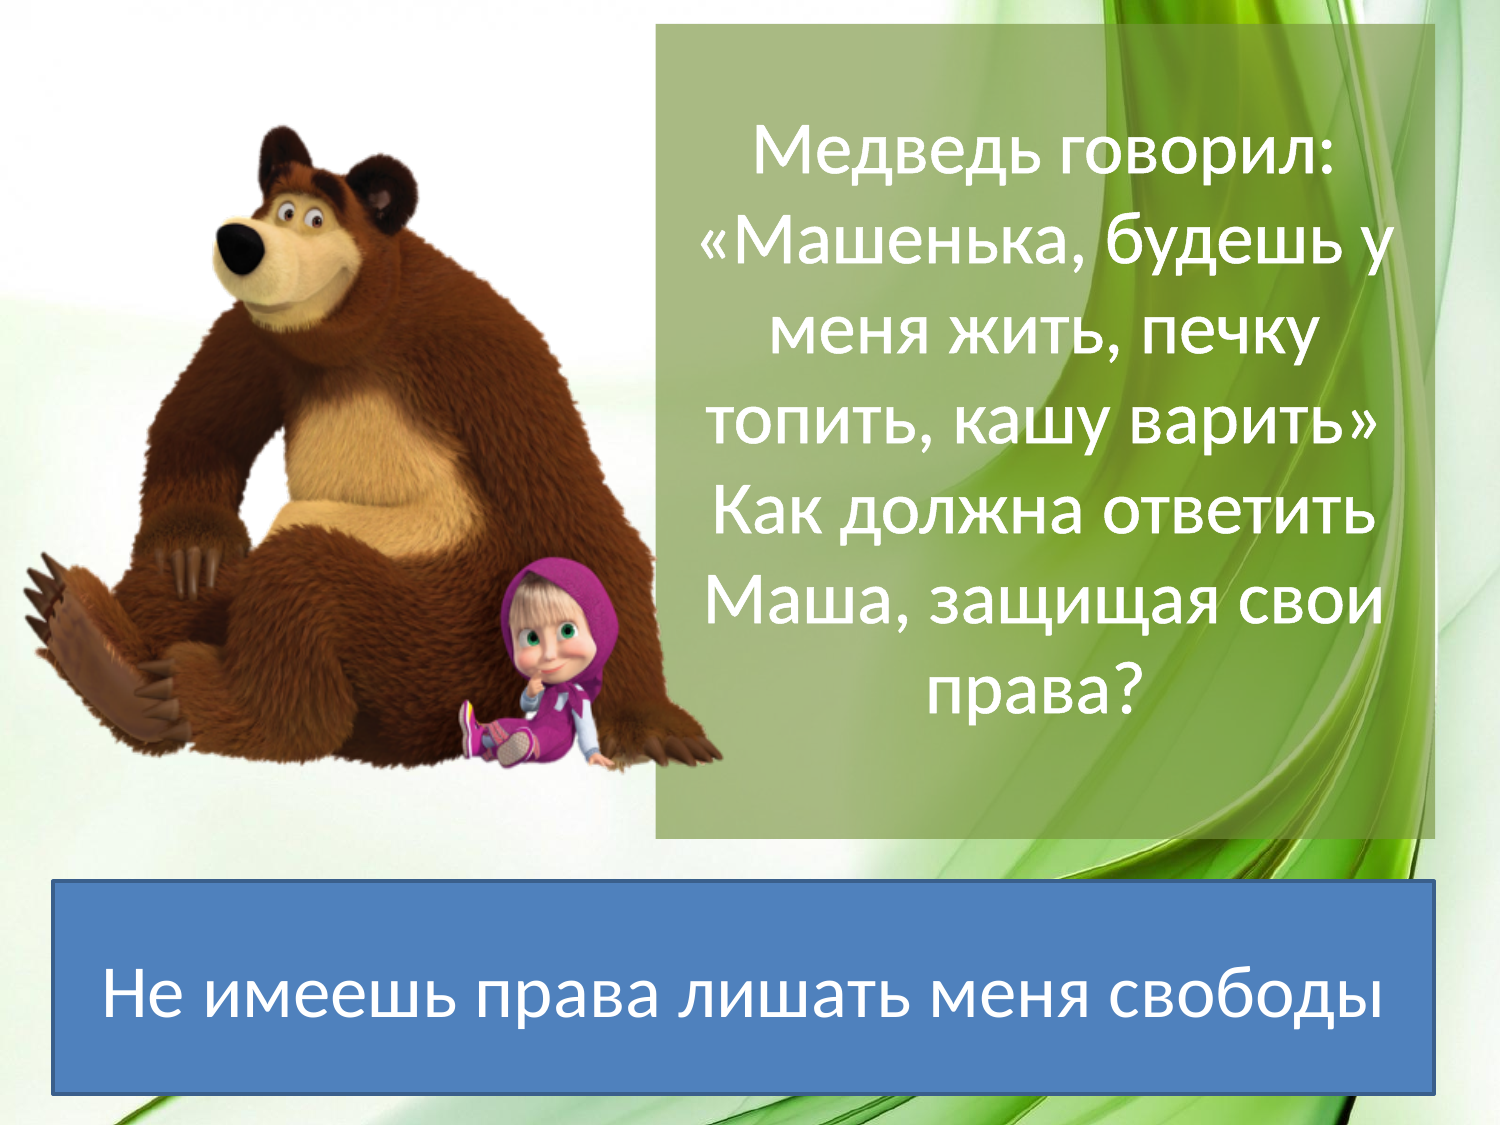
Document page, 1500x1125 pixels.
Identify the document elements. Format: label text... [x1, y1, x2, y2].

picture [0, 0, 1500, 1125]
text_box Не имеешь права лишать меня свободы [51, 879, 1436, 1096]
text_box Медведь говорил: «Машенька, будешь у меня жить, печку топить, кашу варить» Как должна ответить Маша, защищая свои права? [744, 90, 1434, 736]
text_box [744, 22, 1437, 841]
